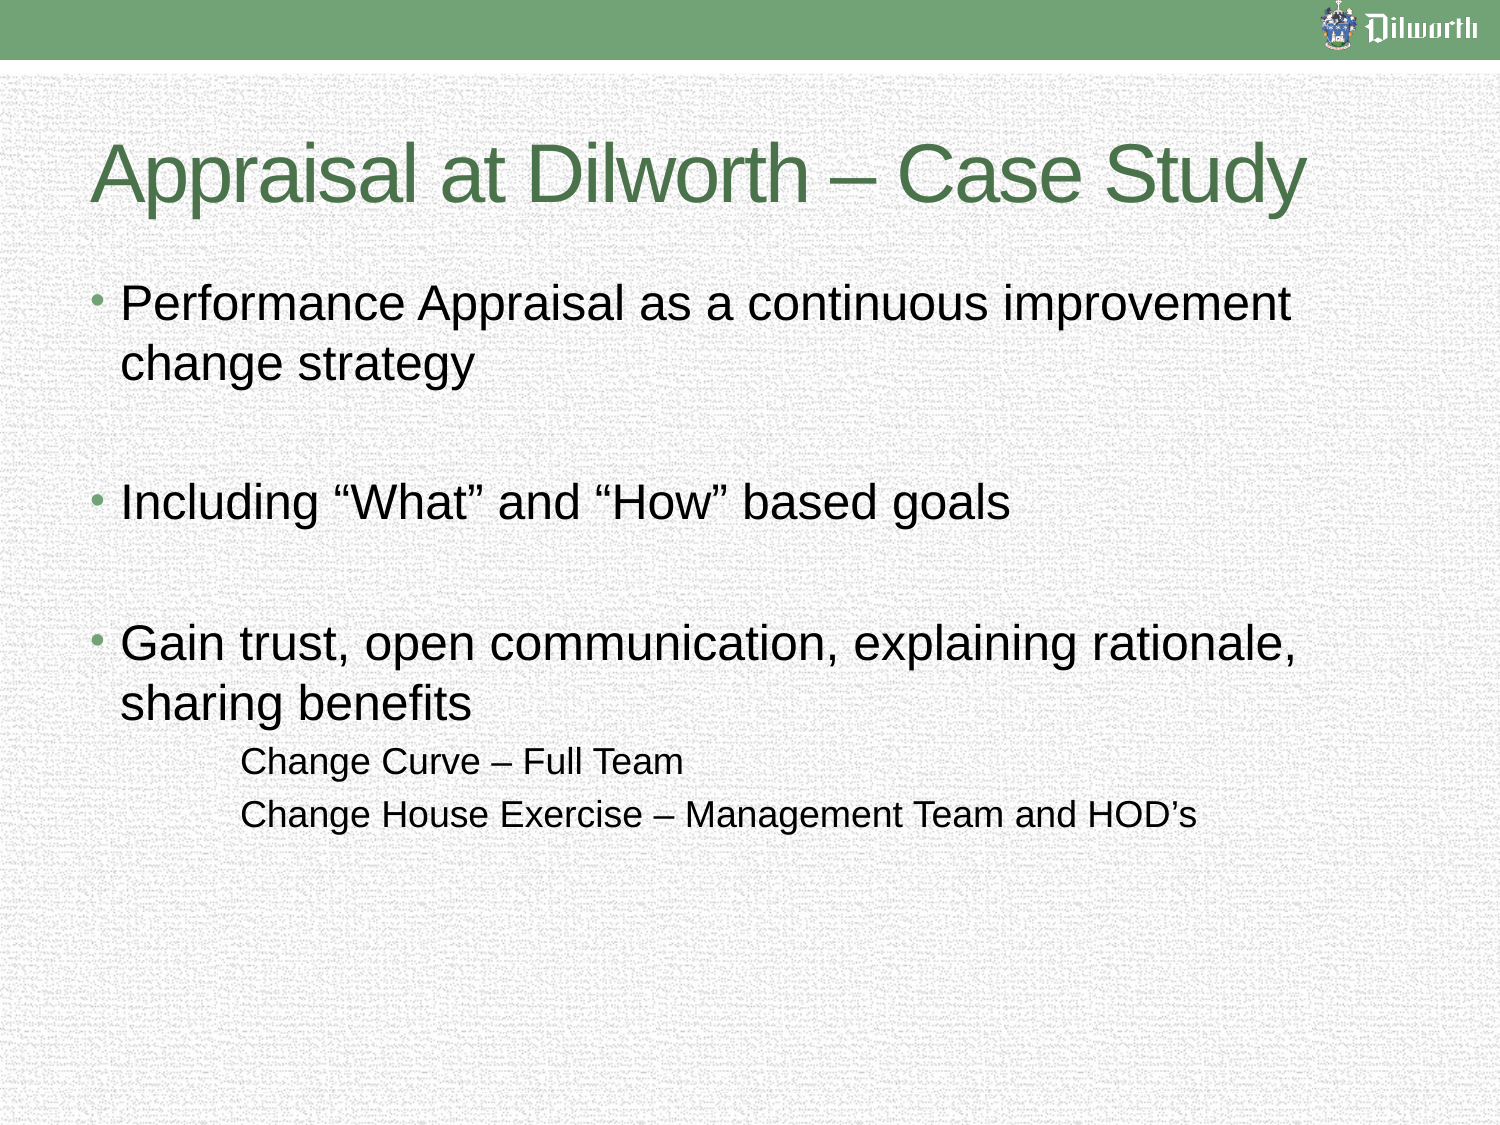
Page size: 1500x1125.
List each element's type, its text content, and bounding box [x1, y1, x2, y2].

picture [1304, 0, 1492, 65]
list Performance Appraisal as a continuous improvement change strategy Including “What” and “How” based goals Gain trust, open communication, explaining rationale, sharing benefits Change Curve – Full Team Change House Exercise – Management Team and HOD’s [75, 262, 1425, 1063]
title Appraisal at Dilworth – Case Study [75, 87, 1425, 250]
